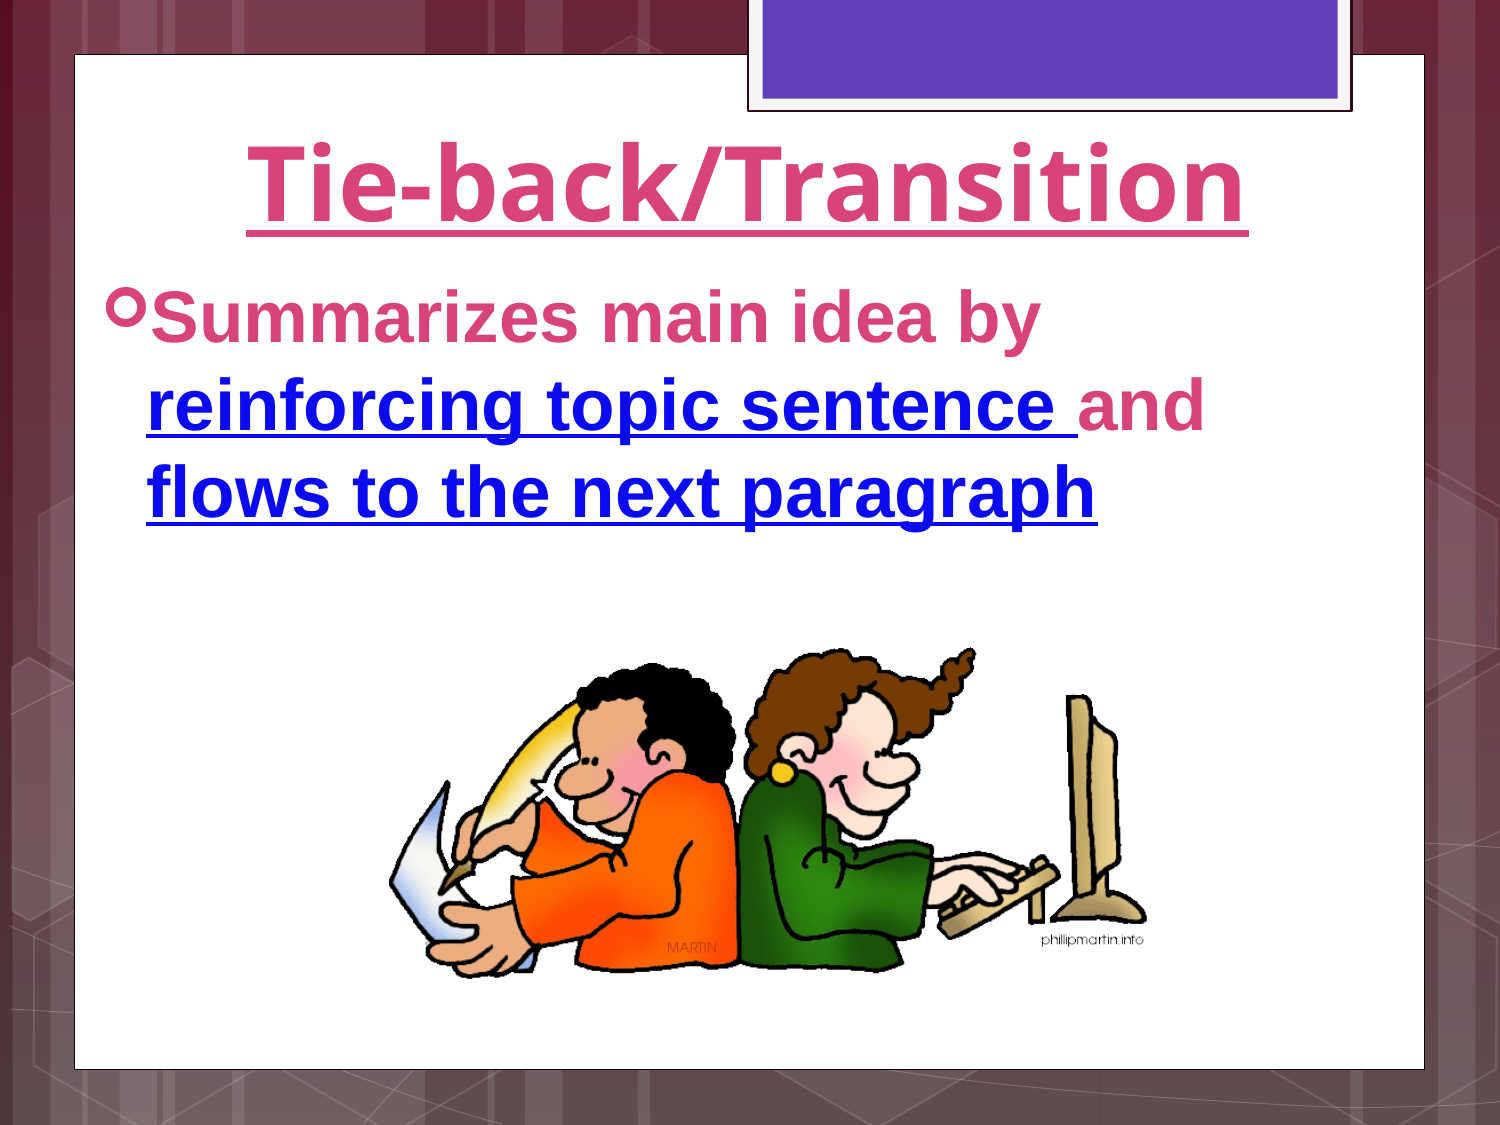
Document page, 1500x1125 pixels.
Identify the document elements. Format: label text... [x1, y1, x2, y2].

title Tie-back/Transition [171, 62, 1324, 250]
picture [380, 624, 1163, 1004]
list Summarizes main idea by reinforcing topic sentence and flows to the next paragraph [75, 262, 1425, 839]
